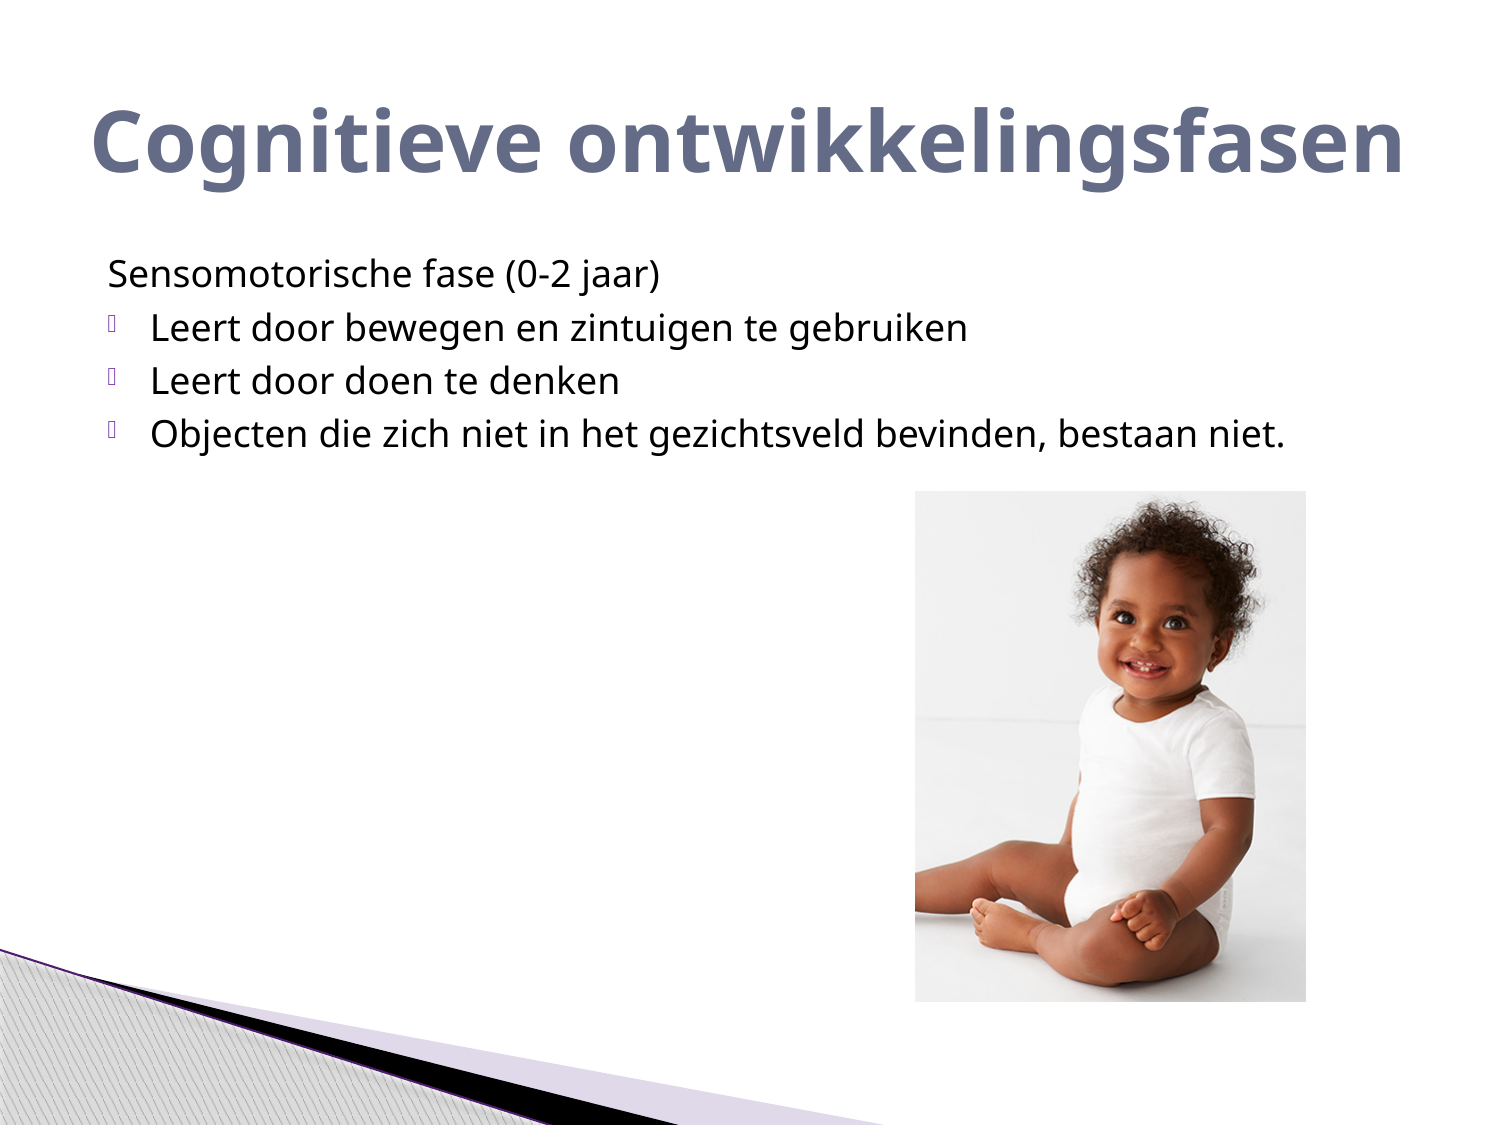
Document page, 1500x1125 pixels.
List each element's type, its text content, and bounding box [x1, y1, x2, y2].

list Sensomotorische fase (0-2 jaar) Leert door bewegen en zintuigen te gebruiken Leert door doen te denken Objecten die zich niet in het gezichtsveld bevinden, bestaan niet. [75, 243, 1425, 986]
picture [915, 491, 1306, 1002]
title Cognitieve ontwikkelingsfasen [75, 45, 1425, 233]
